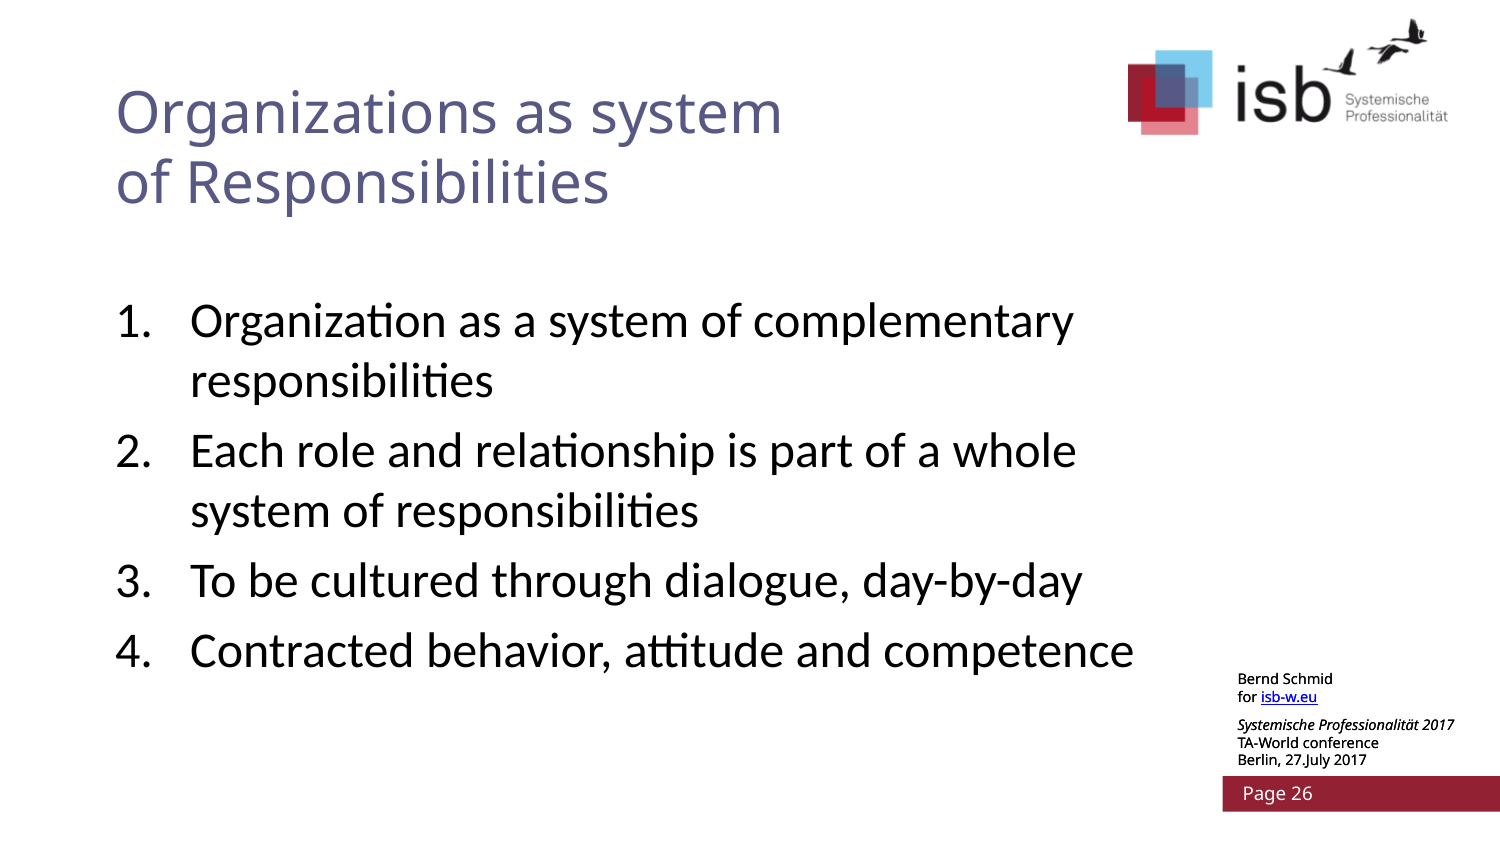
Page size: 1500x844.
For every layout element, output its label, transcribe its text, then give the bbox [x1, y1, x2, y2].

title Organizations as system of Responsibilities [100, 67, 1223, 280]
text_box Bernd Schmid for isb-w.eu Systemische Professionalität 2017 TA-World conference Berlin, 27.July 2017 [1222, 543, 1500, 776]
list Organization as a system of complementary responsibilities Each role and relationship is part of a whole system of responsibilities To be cultured through dialogue, day-by-day Contracted behavior, attitude and competence [100, 280, 1223, 812]
slide_number Page 26 [1222, 776, 1500, 812]
picture [1128, 14, 1461, 139]
